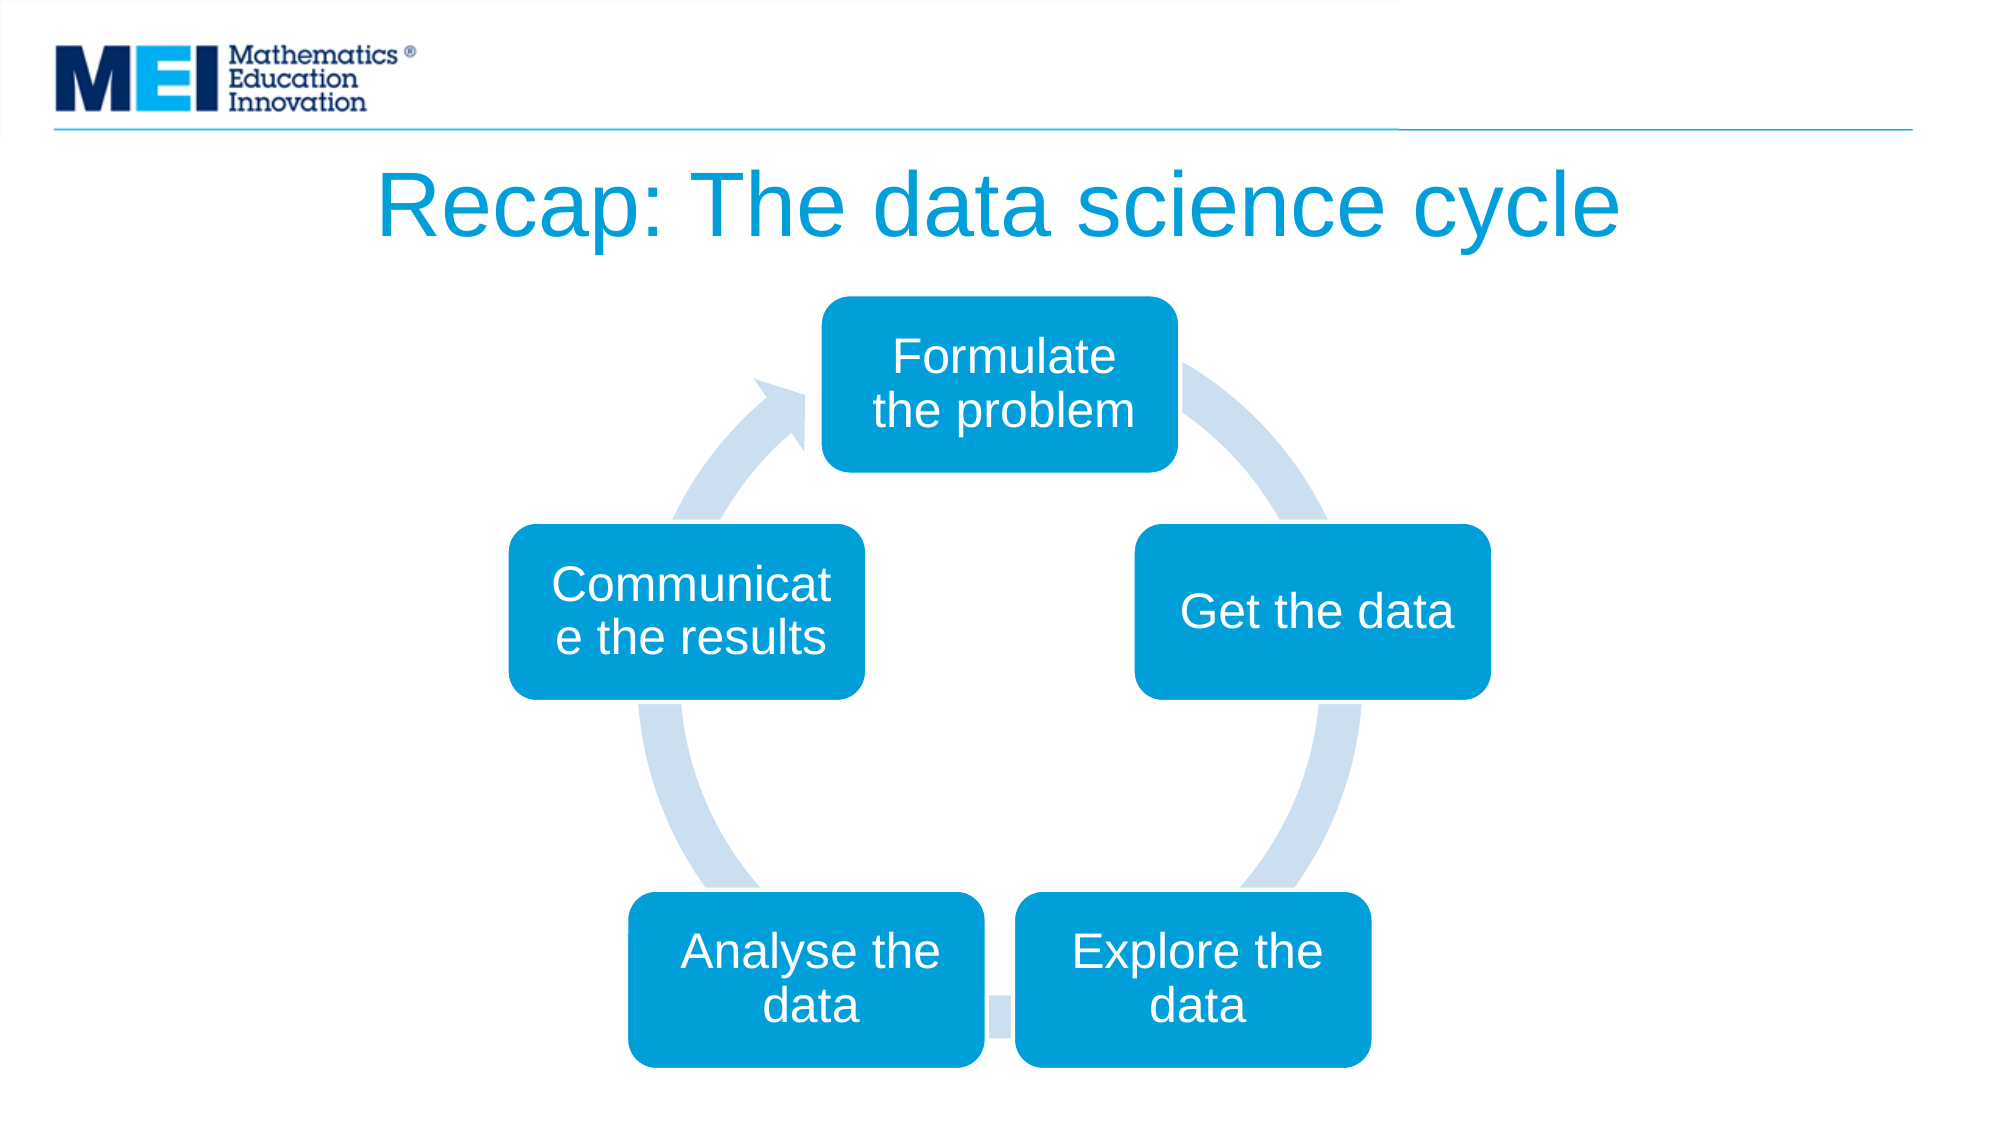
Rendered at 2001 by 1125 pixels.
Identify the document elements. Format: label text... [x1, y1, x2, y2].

title Recap: The data science cycle [99, 137, 1900, 233]
picture [0, 0, 2000, 140]
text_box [392, 293, 1608, 1071]
